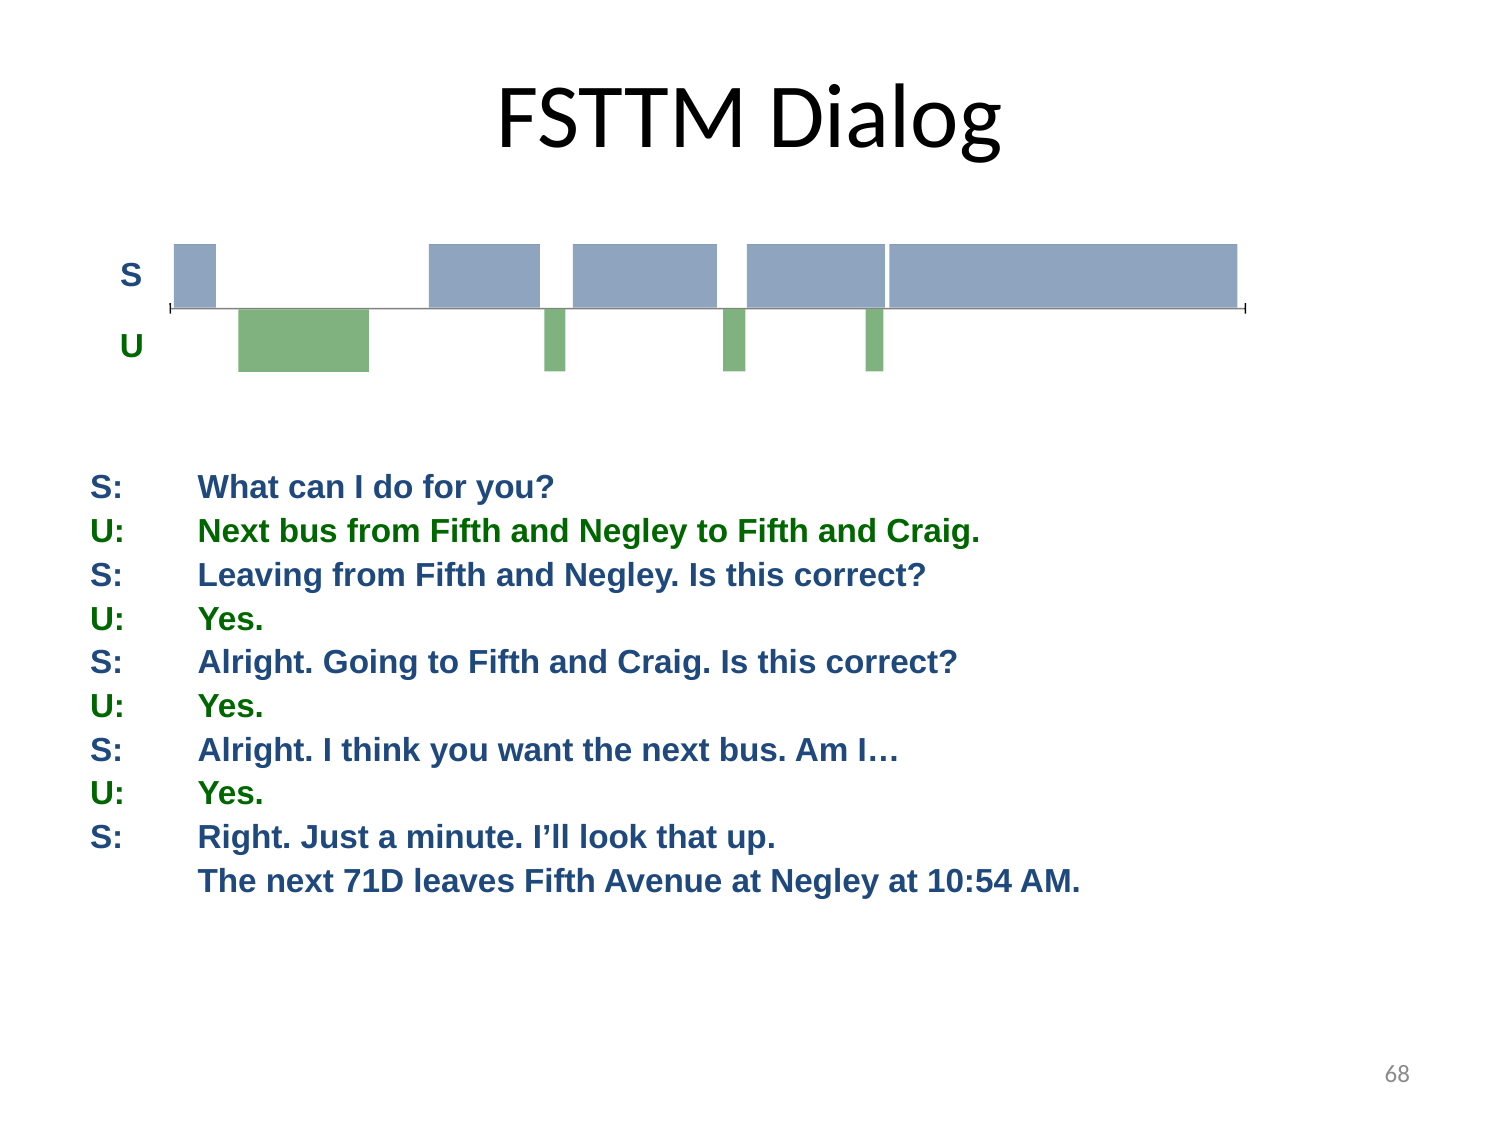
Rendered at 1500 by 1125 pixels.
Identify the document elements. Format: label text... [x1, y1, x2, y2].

title FSTTM Dialog [75, 16, 1425, 205]
slide_number 68 [1074, 1042, 1425, 1103]
text_box [170, 244, 1245, 372]
text_box U [105, 317, 159, 372]
table_header S: U: S: U: S: U: S: U: S: [75, 461, 183, 907]
text_box S [105, 246, 158, 301]
table_header What can I do for you? Next bus from Fifth and Negley to Fifth and Craig. Leaving from Fifth and Negley. Is this correct? Yes. Alright. Going to Fifth and Craig. Is this correct? Yes. Alright. I think you want the next bus. Am I… Yes. Right. Just a minute. I’ll look that up. The next 71D leaves Fifth Avenue at Negley at 10:54 AM. [183, 461, 1442, 907]
